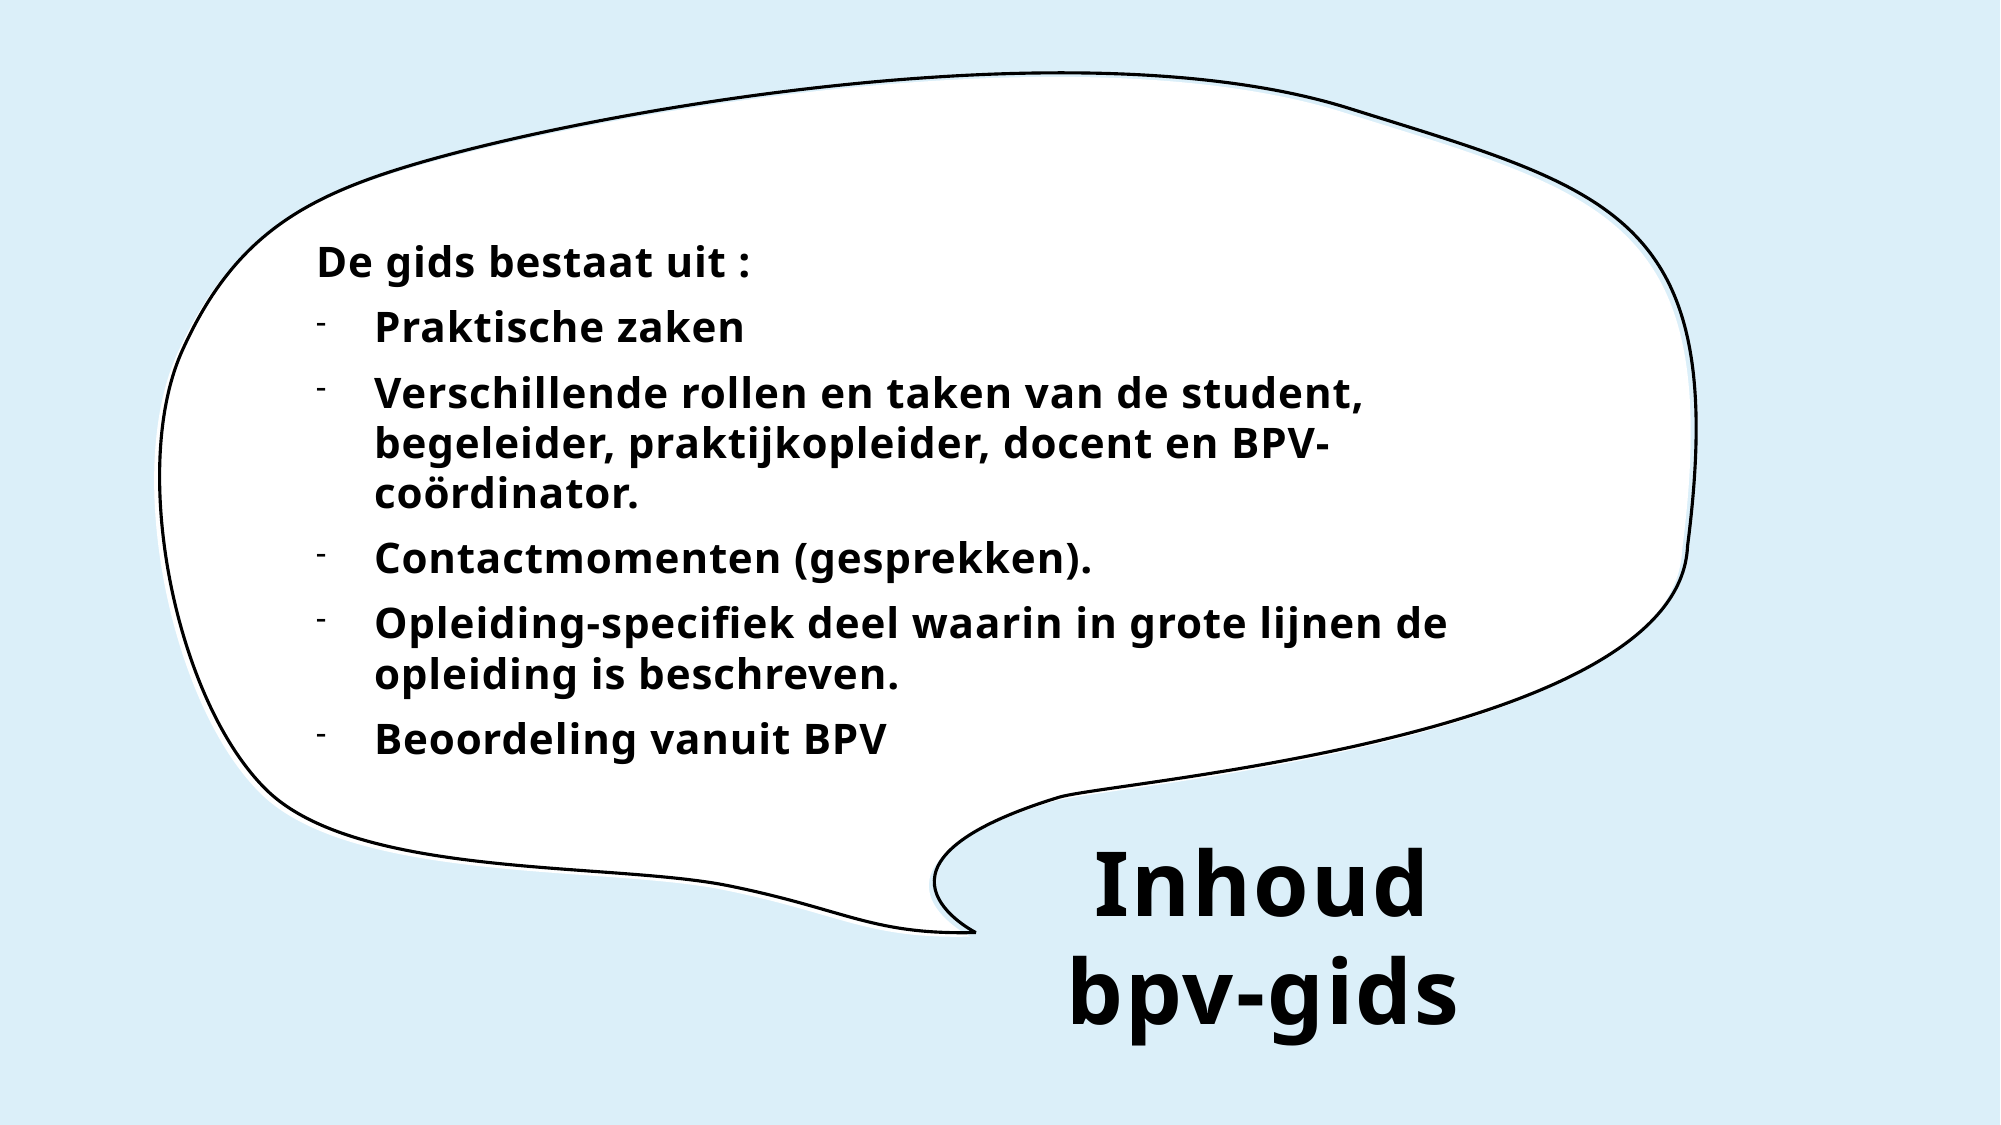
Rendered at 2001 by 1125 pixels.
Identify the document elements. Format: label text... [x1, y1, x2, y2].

text_box De gids bestaat uit : Praktische zaken Verschillende rollen en taken van de student, begeleider, praktijkopleider, docent en BPV-coördinator. Contactmomenten (gesprekken). Opleiding-specifiek deel waarin in grote lijnen de opleiding is beschreven. Beoordeling vanuit BPV [300, 225, 1576, 774]
text_box Inhoud bpv-gids [1018, 818, 1509, 1051]
